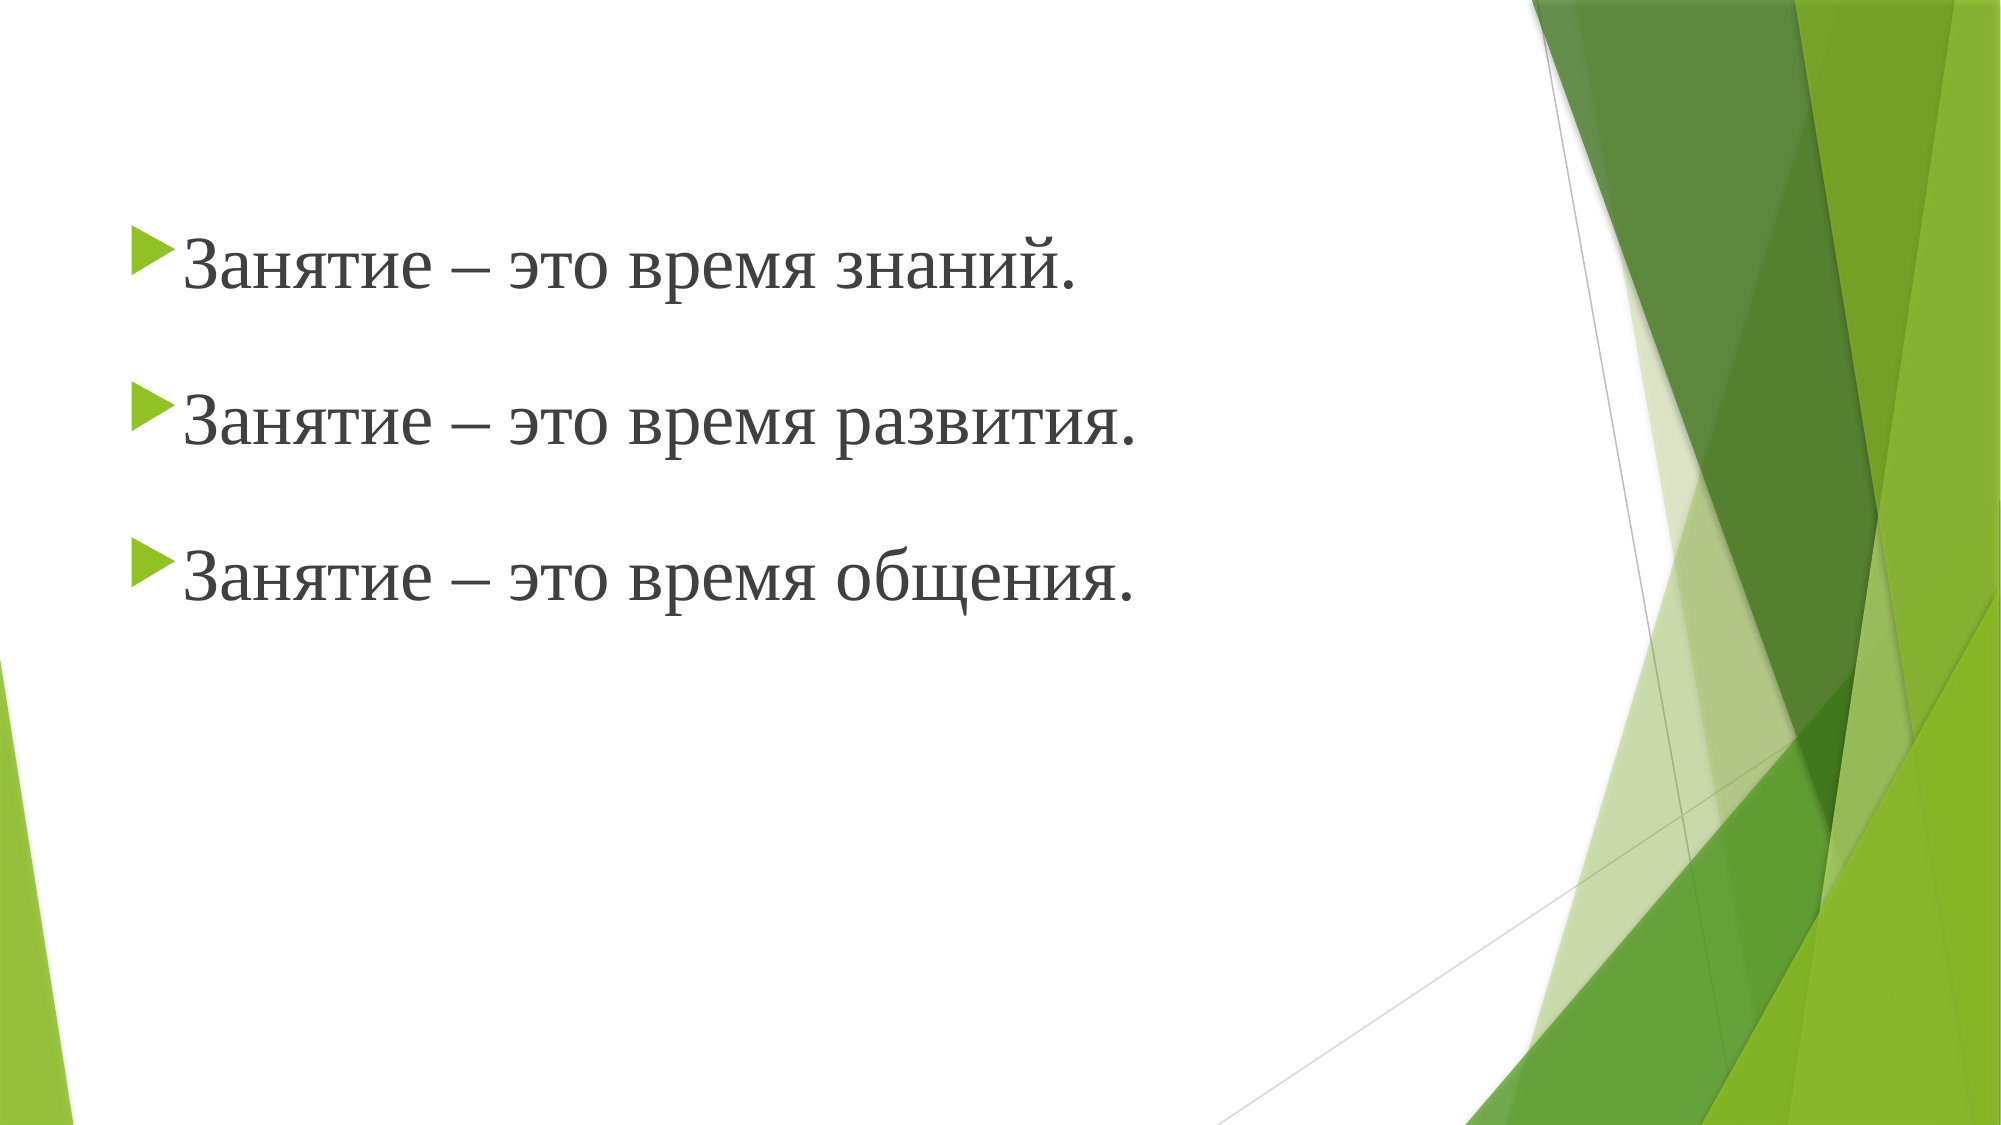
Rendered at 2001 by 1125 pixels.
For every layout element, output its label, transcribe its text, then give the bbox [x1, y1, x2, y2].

list Занятие – это время знаний. Занятие – это время развития. Занятие – это время общения. [111, 161, 1522, 992]
